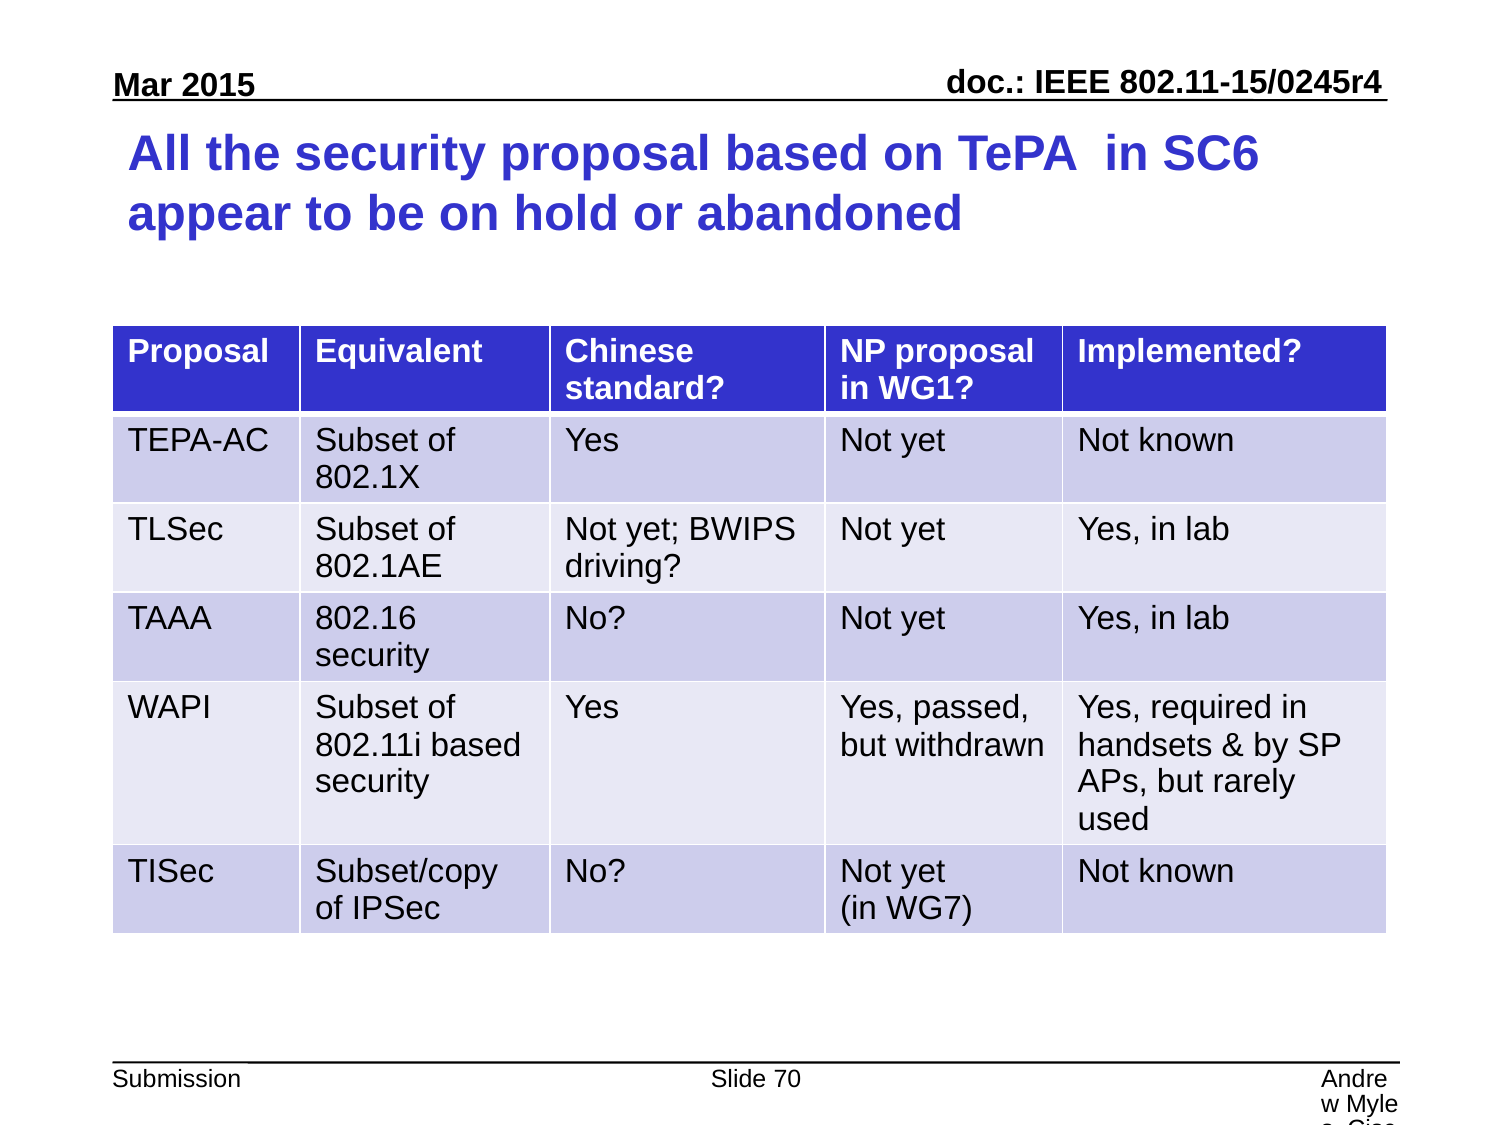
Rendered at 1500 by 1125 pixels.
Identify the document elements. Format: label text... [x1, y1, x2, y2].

table_header NP proposal in WG1? [826, 326, 1062, 411]
table_cell Yes [551, 682, 824, 844]
table_header Proposal [113, 326, 299, 411]
table_header Equivalent [301, 326, 549, 411]
title All the security proposal based on TePA in SC6 appear to be on hold or abandoned [112, 112, 1388, 288]
table_cell Not yet [826, 593, 1062, 681]
table_cell Not yet [826, 417, 1062, 502]
table_cell Yes [551, 417, 824, 502]
table_cell Subset of 802.1X [301, 417, 549, 502]
table_header Chinese standard? [551, 326, 824, 411]
table_cell Not yet [826, 504, 1062, 591]
table_cell TLSec [113, 504, 299, 591]
table_cell TISec [113, 845, 299, 933]
table_cell No? [551, 845, 824, 933]
footer Andrew Myles, Cisco [1320, 1061, 1402, 1093]
table_cell Not known [1063, 845, 1386, 933]
table_cell Not yet (in WG7) [826, 845, 1062, 933]
table_cell Yes, passed, but withdrawn [826, 682, 1062, 844]
table_cell Yes, in lab [1063, 593, 1386, 681]
table_cell No? [551, 593, 824, 681]
table_cell TAAA [113, 593, 299, 681]
table_cell Subset/copy of IPSec [301, 845, 549, 933]
table_cell TEPA-AC [113, 417, 299, 502]
table_cell Not known [1063, 417, 1386, 502]
table_cell Subset of 802.11i based security [301, 682, 549, 844]
table_cell 802.16 security [301, 593, 549, 681]
table_header Implemented? [1063, 326, 1386, 411]
table_cell Subset of 802.1AE [301, 504, 549, 591]
table_cell Yes, required in handsets & by SP APs, but rarely used [1063, 682, 1386, 844]
table_cell Yes, in lab [1063, 504, 1386, 591]
table_cell WAPI [113, 682, 299, 844]
table_cell Not yet; BWIPS driving? [551, 504, 824, 591]
slide_number Slide 70 [709, 1061, 803, 1093]
